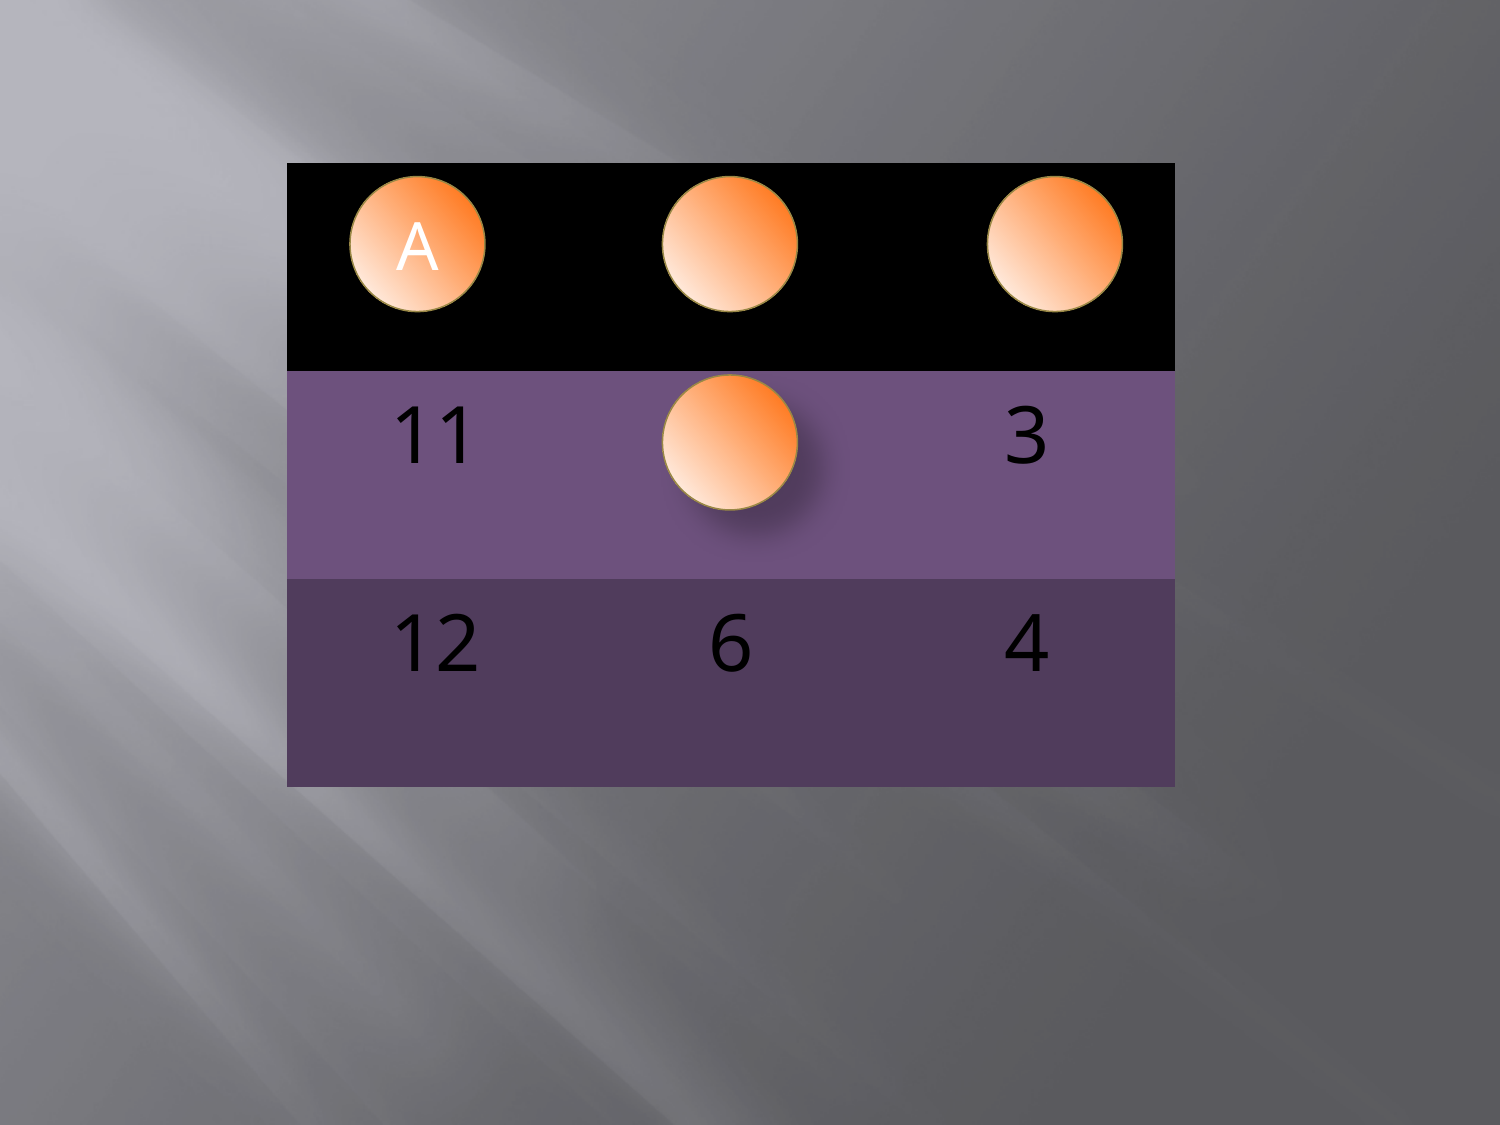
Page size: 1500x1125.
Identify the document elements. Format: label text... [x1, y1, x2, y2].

table_header 8 [879, 163, 1175, 371]
table_cell 11 [287, 371, 583, 579]
table_cell 6 [583, 579, 879, 787]
text_box A [349, 175, 486, 313]
table_cell 5 [583, 371, 879, 579]
table_header - [287, 163, 583, 371]
table_cell 12 [287, 579, 583, 787]
table_cell 3 [879, 371, 1175, 579]
table_cell 4 [879, 579, 1175, 787]
text_box [661, 374, 799, 511]
table_header 6 [583, 163, 879, 371]
text_box [661, 175, 799, 313]
text_box [986, 175, 1124, 313]
